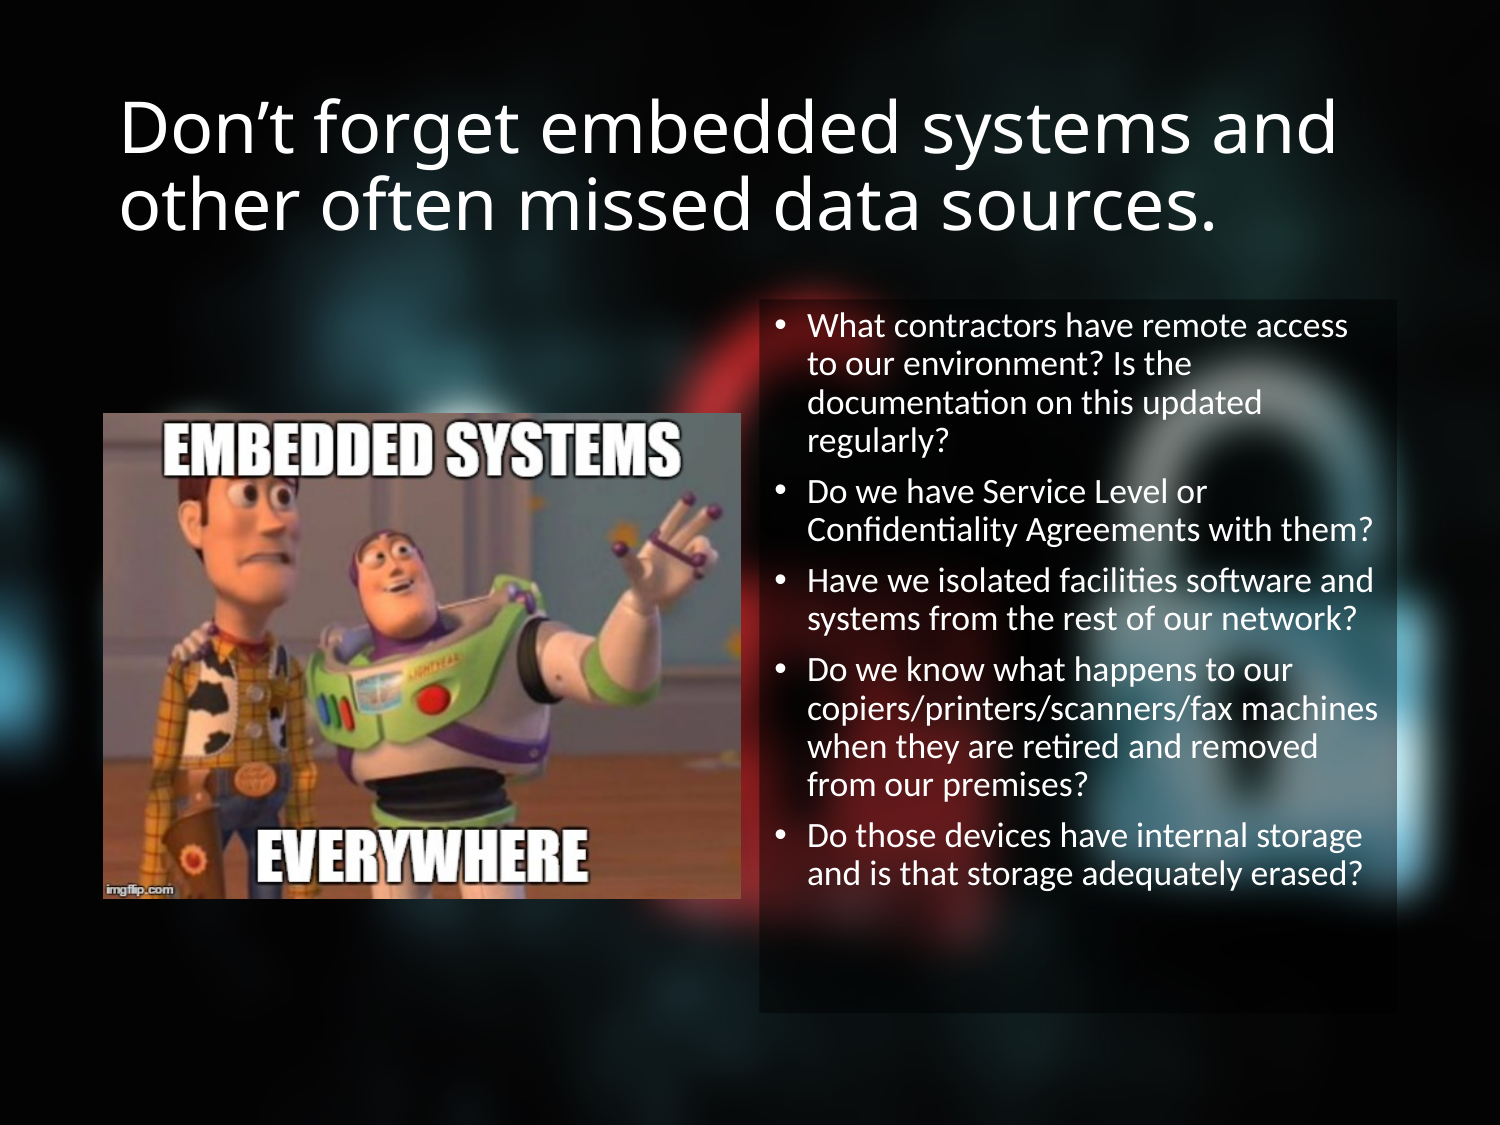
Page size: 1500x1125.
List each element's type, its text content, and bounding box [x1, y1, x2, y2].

title Don’t forget embedded systems and other often missed data sources. [103, 59, 1397, 278]
picture [0, 0, 1500, 1125]
list What contractors have remote access to our environment? Is the documentation on this updated regularly? Do we have Service Level or Confidentiality Agreements with them? Have we isolated facilities software and systems from the rest of our network? Do we know what happens to our copiers/printers/scanners/fax machines when they are retired and removed from our premises? Do those devices have internal storage and is that storage adequately erased? [759, 299, 1397, 1014]
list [103, 413, 741, 899]
